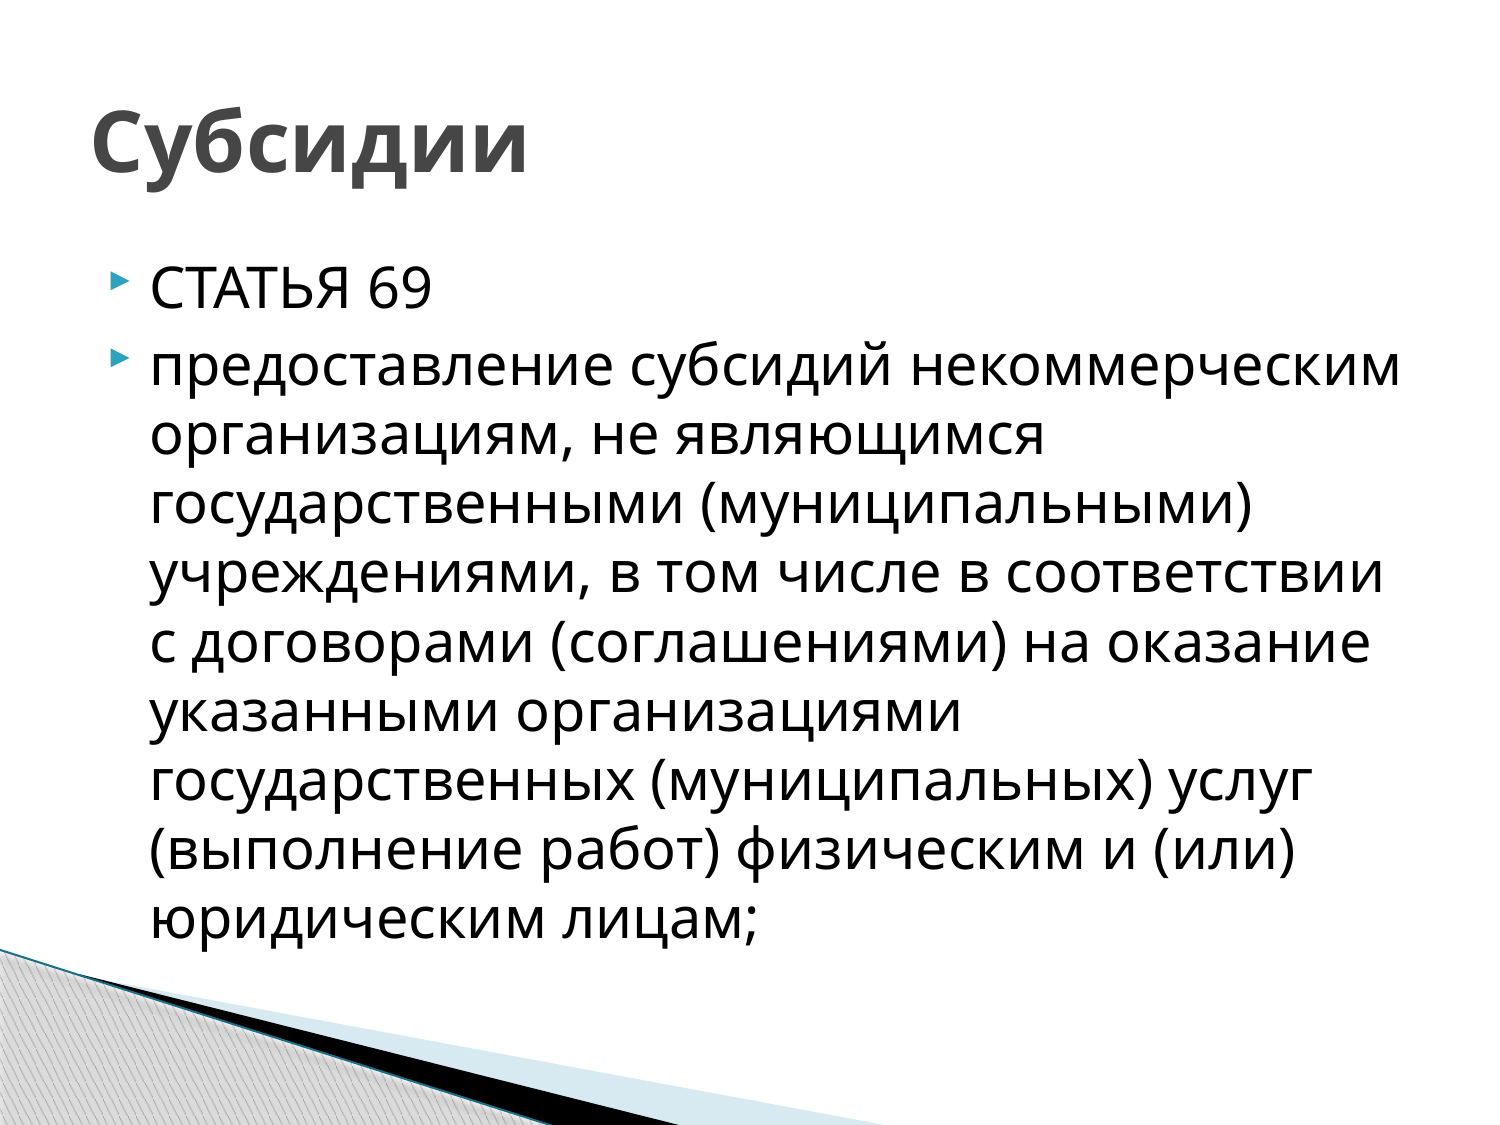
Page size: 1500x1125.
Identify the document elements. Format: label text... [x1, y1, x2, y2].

title Субсидии [75, 45, 1425, 233]
list СТАТЬЯ 69 предоставление субсидий некоммерческим организациям, не являющимся государственными (муниципальными) учреждениями, в том числе в соответствии с договорами (соглашениями) на оказание указанными организациями государственных (муниципальных) услуг (выполнение работ) физическим и (или) юридическим лицам; [75, 243, 1425, 986]
